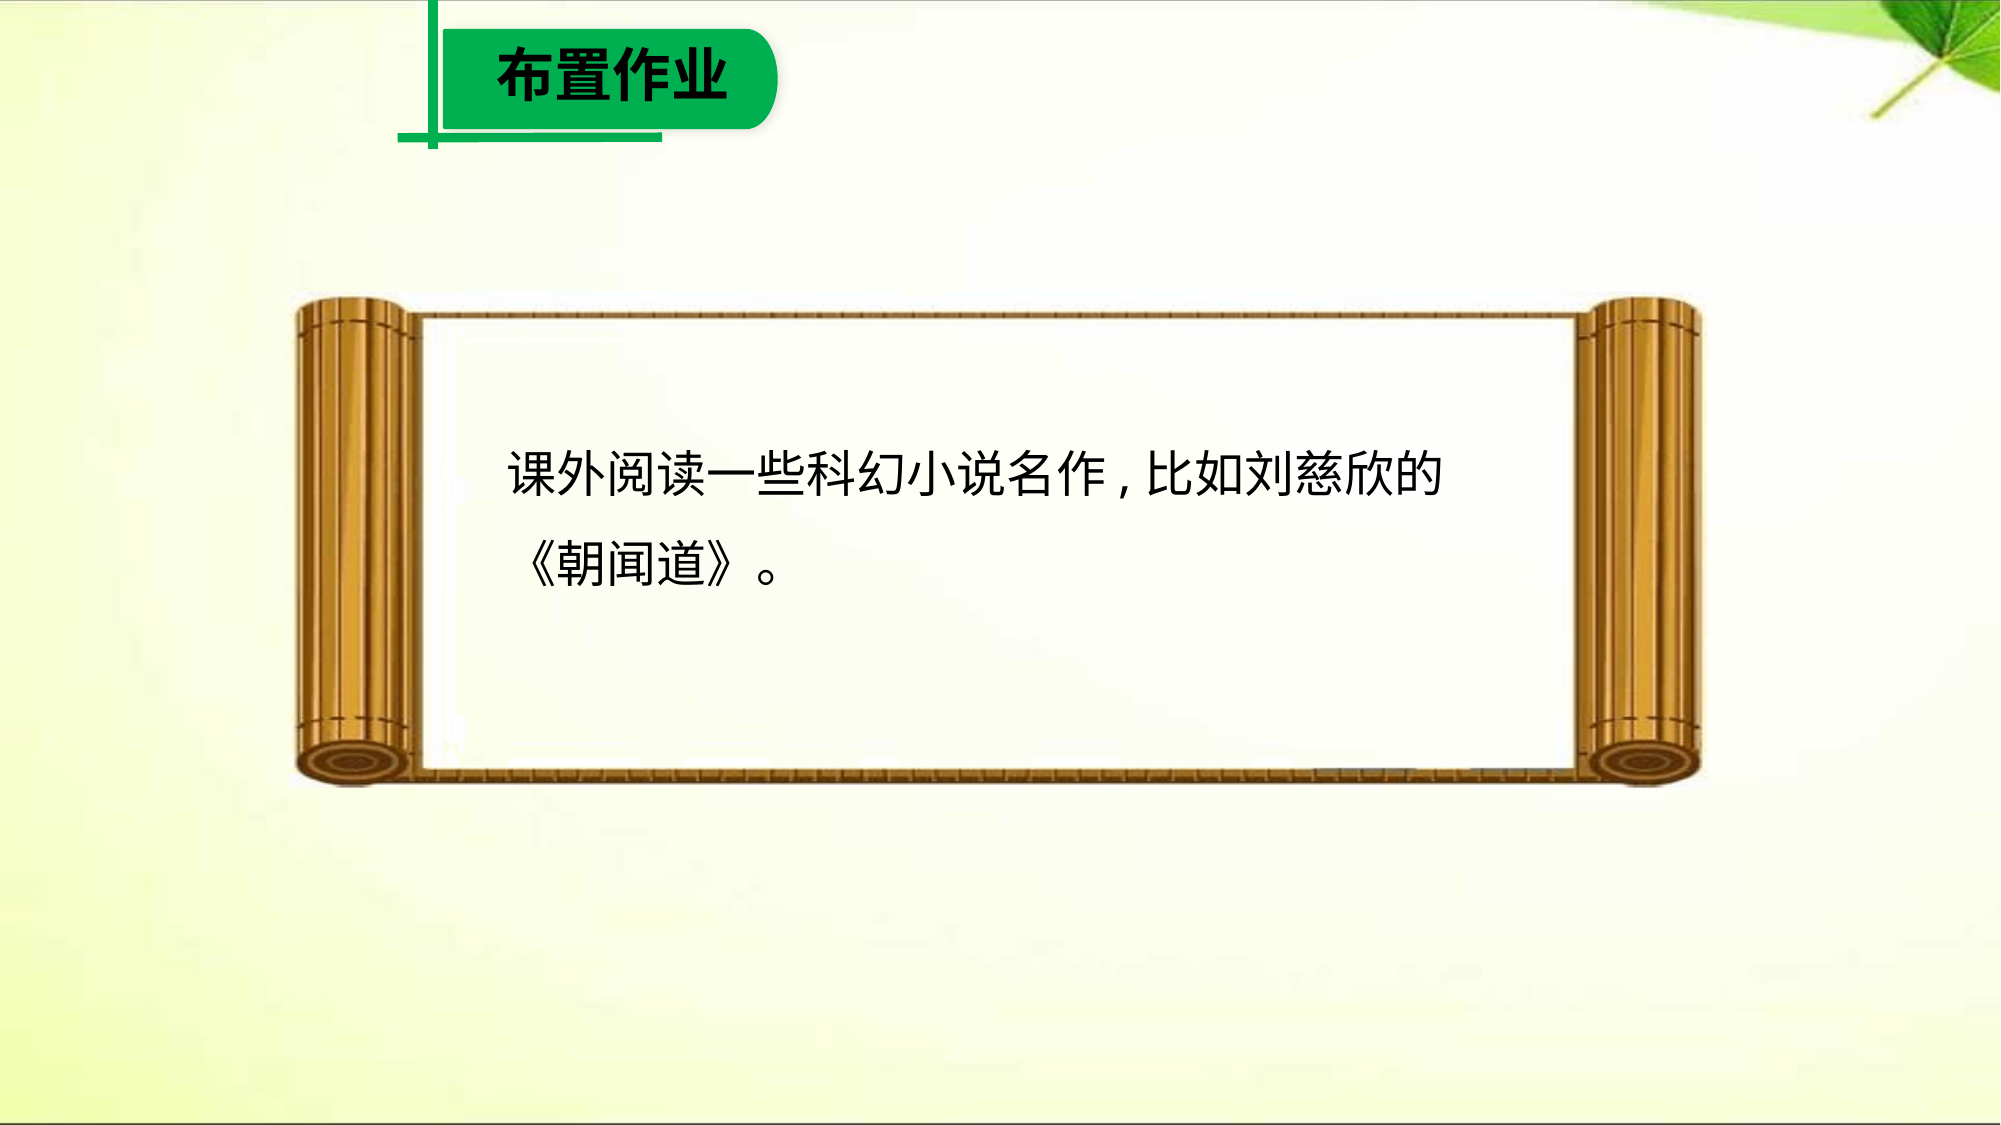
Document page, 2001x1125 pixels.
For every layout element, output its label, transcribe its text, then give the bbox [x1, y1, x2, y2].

text_box [444, 31, 776, 128]
text_box 布置作业 [481, 31, 745, 116]
picture [0, 0, 2001, 1125]
